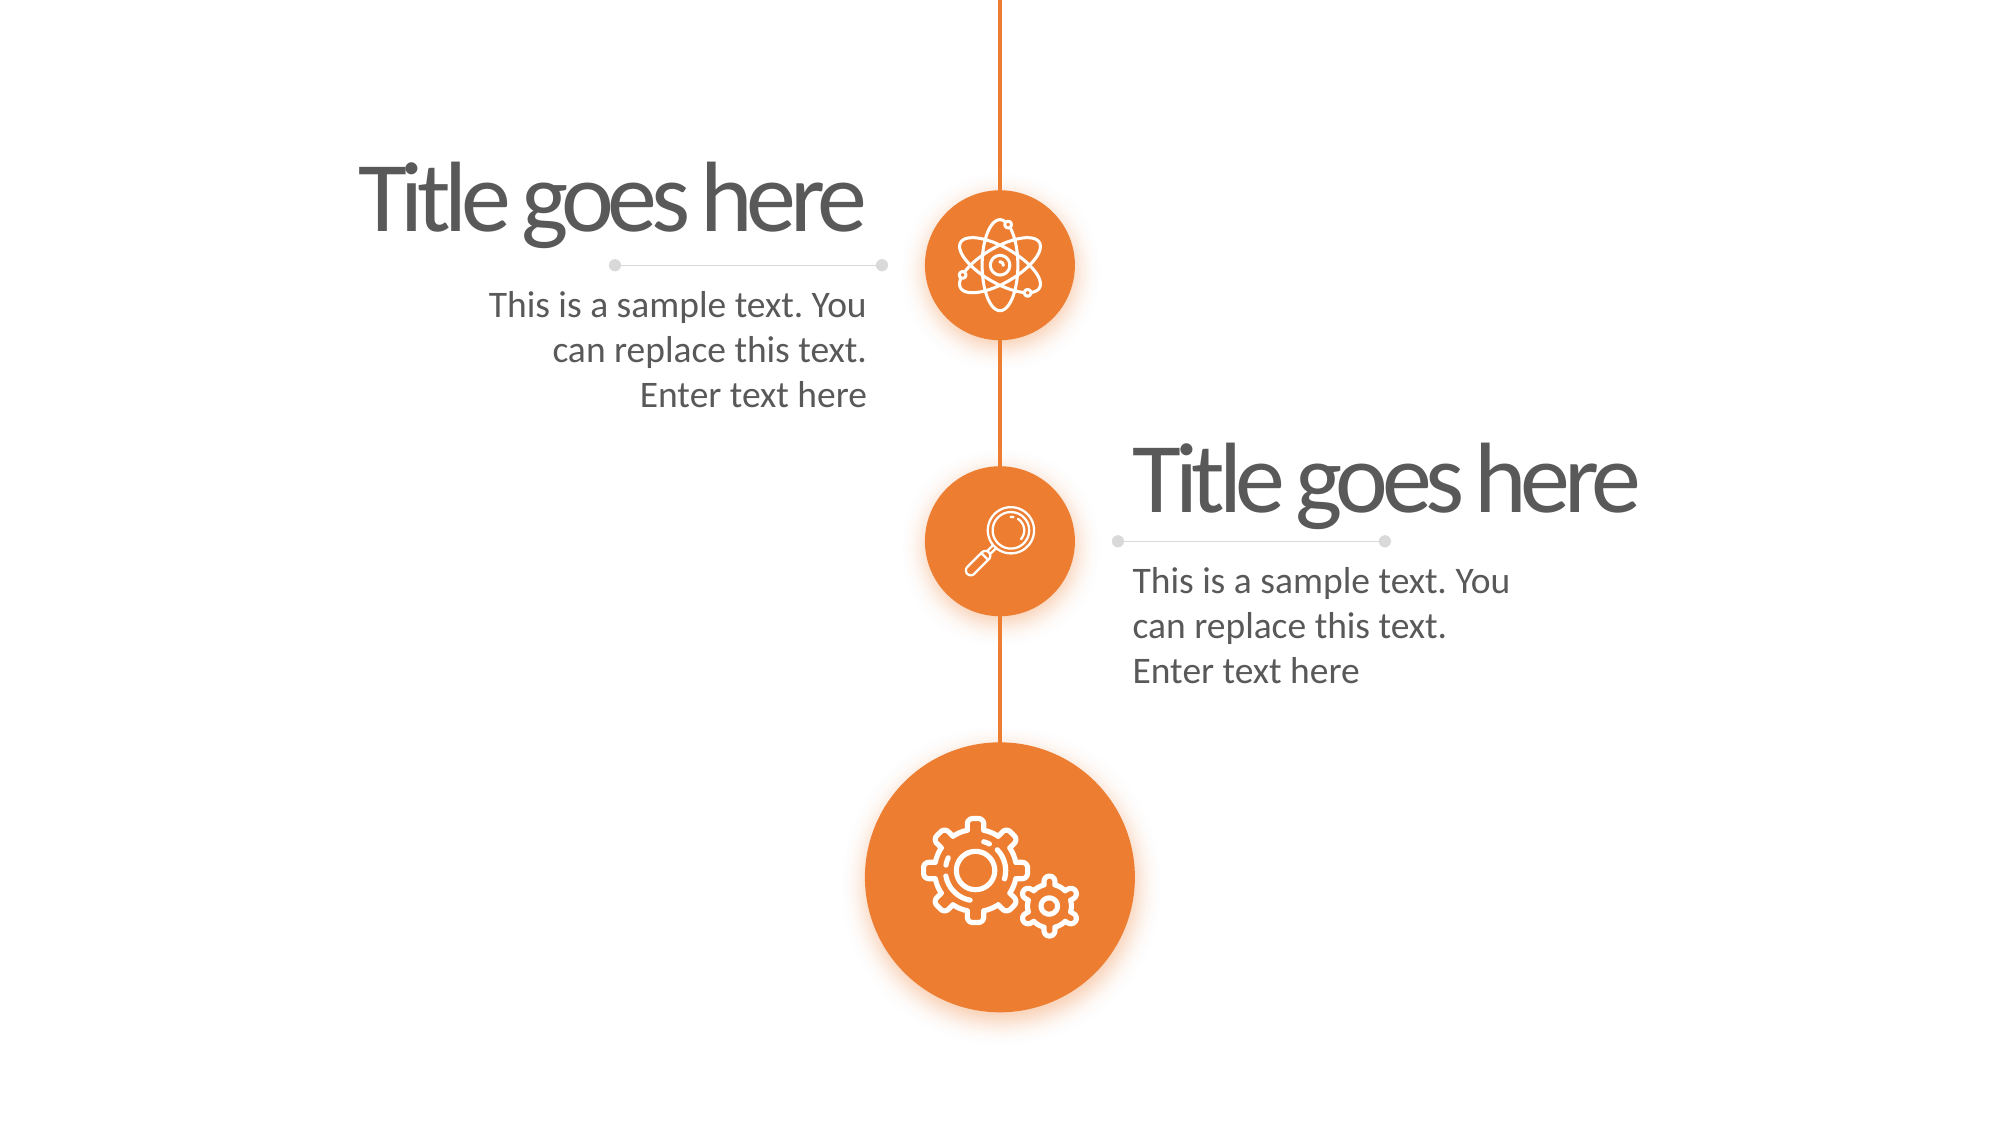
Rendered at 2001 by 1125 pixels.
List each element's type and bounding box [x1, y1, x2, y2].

text_box [957, 218, 1042, 313]
text_box [923, 465, 999, 618]
text_box [1001, 465, 1076, 618]
text_box [920, 815, 1079, 939]
text_box [343, 124, 882, 429]
text_box [1117, 404, 1657, 705]
text_box [863, 741, 1136, 1014]
text_box [1001, 189, 1076, 342]
text_box [964, 506, 1036, 577]
text_box [923, 189, 999, 342]
